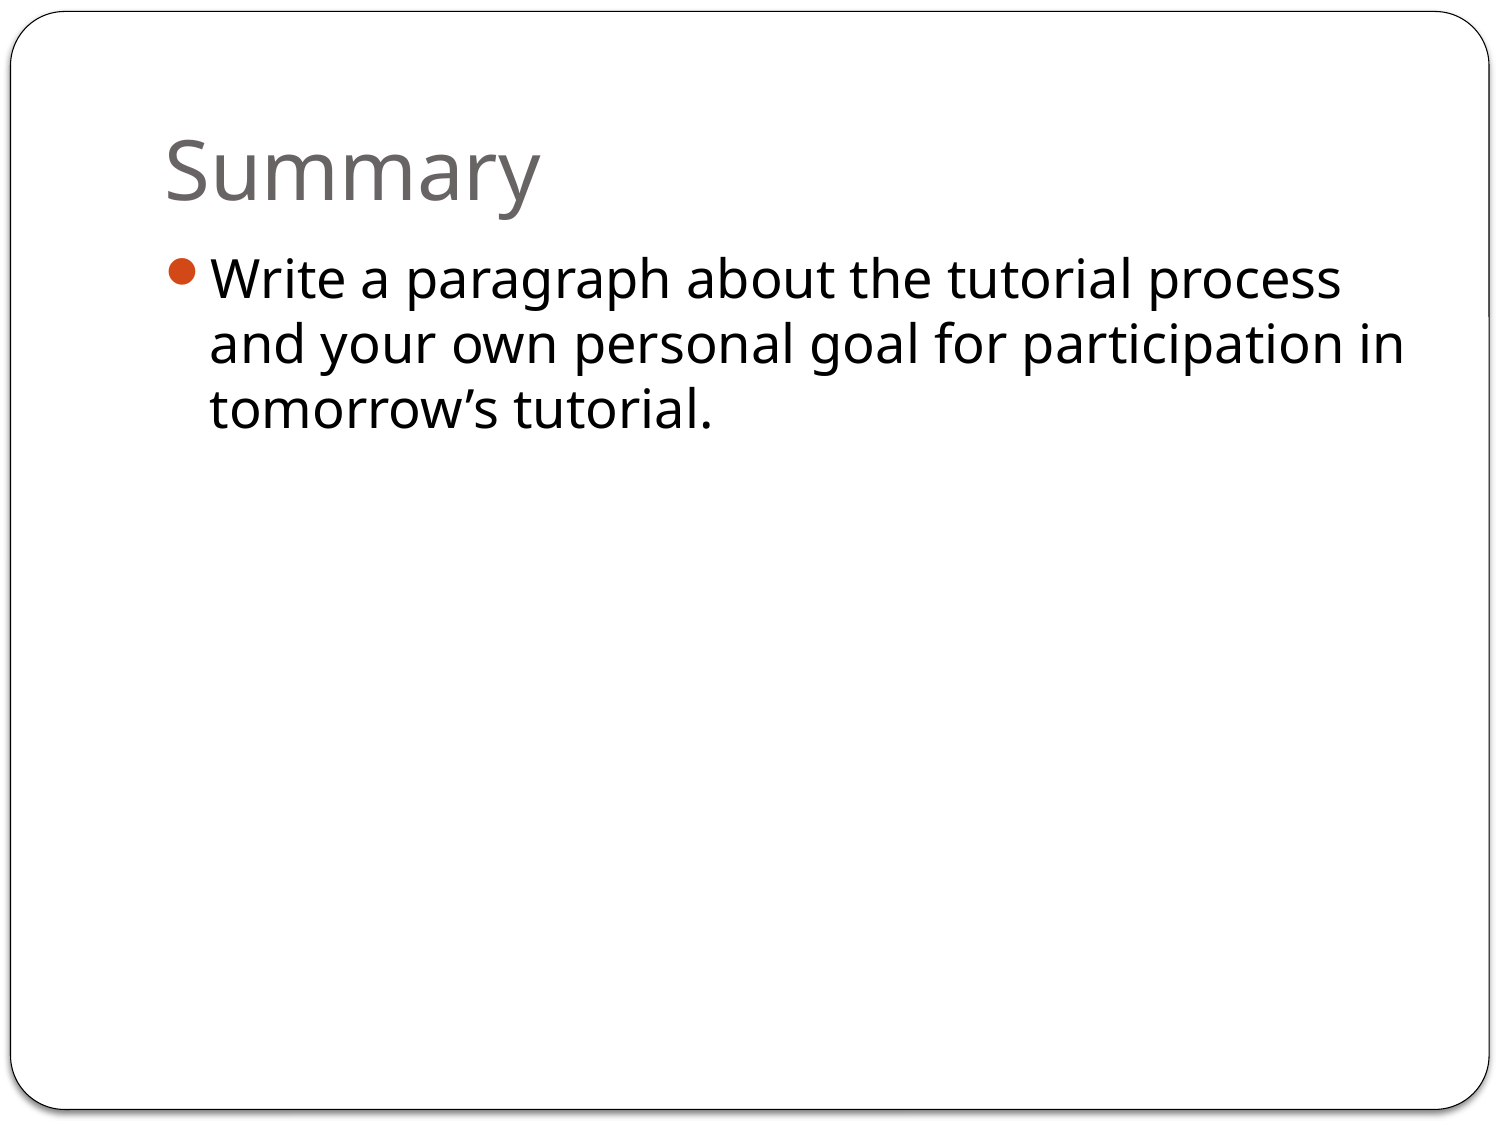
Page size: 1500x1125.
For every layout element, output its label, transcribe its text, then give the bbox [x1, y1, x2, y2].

list Write a paragraph about the tutorial process and your own personal goal for participation in tomorrow’s tutorial. [150, 237, 1425, 988]
title Summary [150, 45, 1425, 233]
